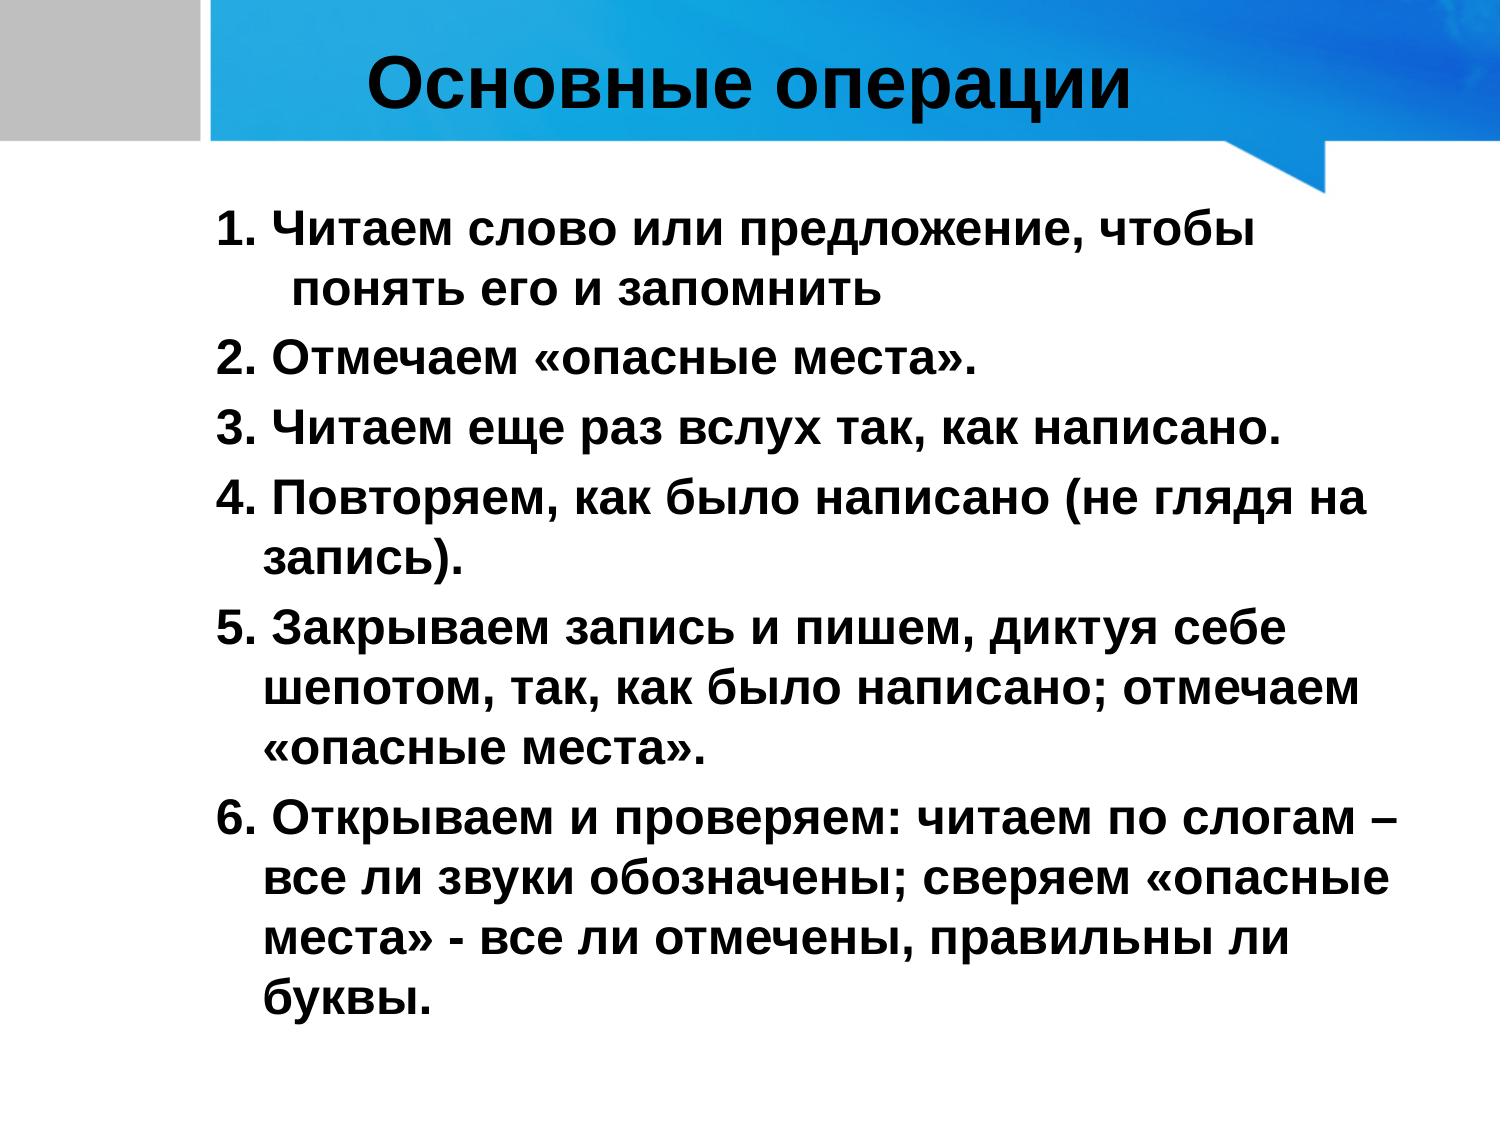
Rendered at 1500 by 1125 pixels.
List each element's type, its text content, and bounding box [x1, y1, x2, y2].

list 1. Читаем слово или предложение, чтобы понять его и запомнить 2. Отмечаем «опасные места». 3. Читаем еще раз вслух так, как написано. 4. Повторяем, как было написано (не глядя на запись). 5. Закрываем запись и пишем, диктуя себе шепотом, так, как было написано; отмечаем «опасные места». 6. Открываем и проверяем: читаем по слогам – все ли звуки обозначены; сверяем «опасные места» - все ли отмечены, правильны ли буквы. [187, 187, 1426, 1006]
picture [0, 0, 1500, 1125]
title Основные операции [74, 30, 1426, 127]
